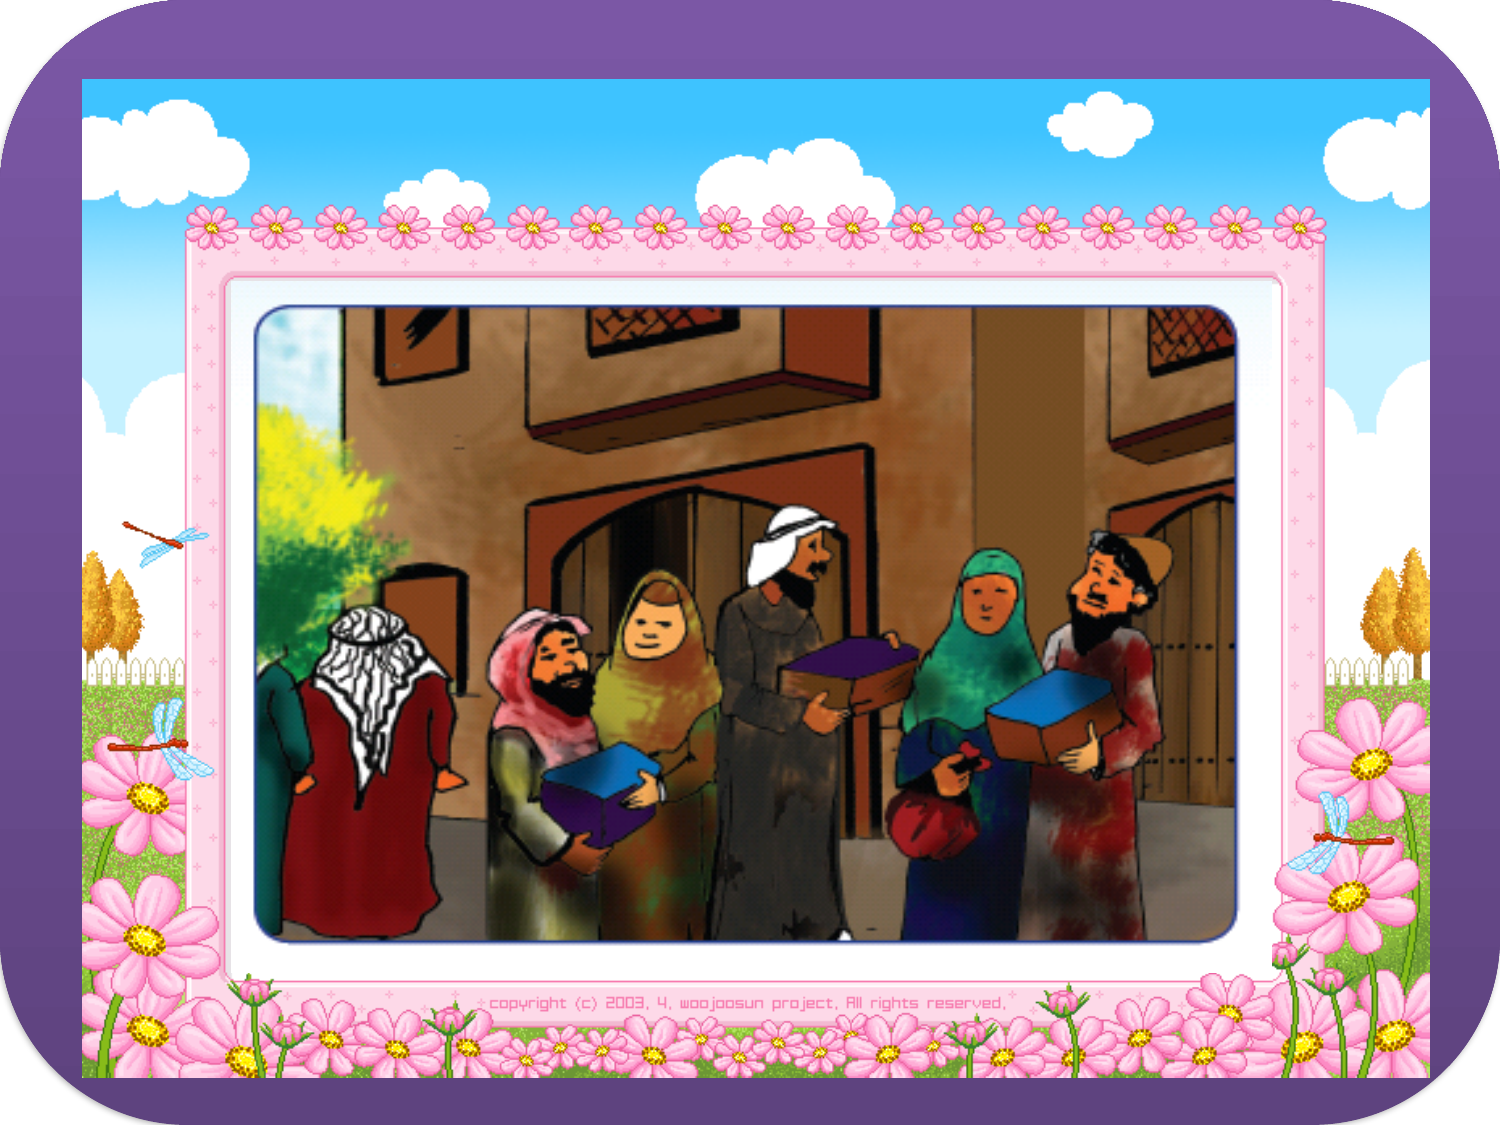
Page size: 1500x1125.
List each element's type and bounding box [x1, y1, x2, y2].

picture [81, 79, 1430, 1079]
text_box [0, 0, 1500, 1125]
